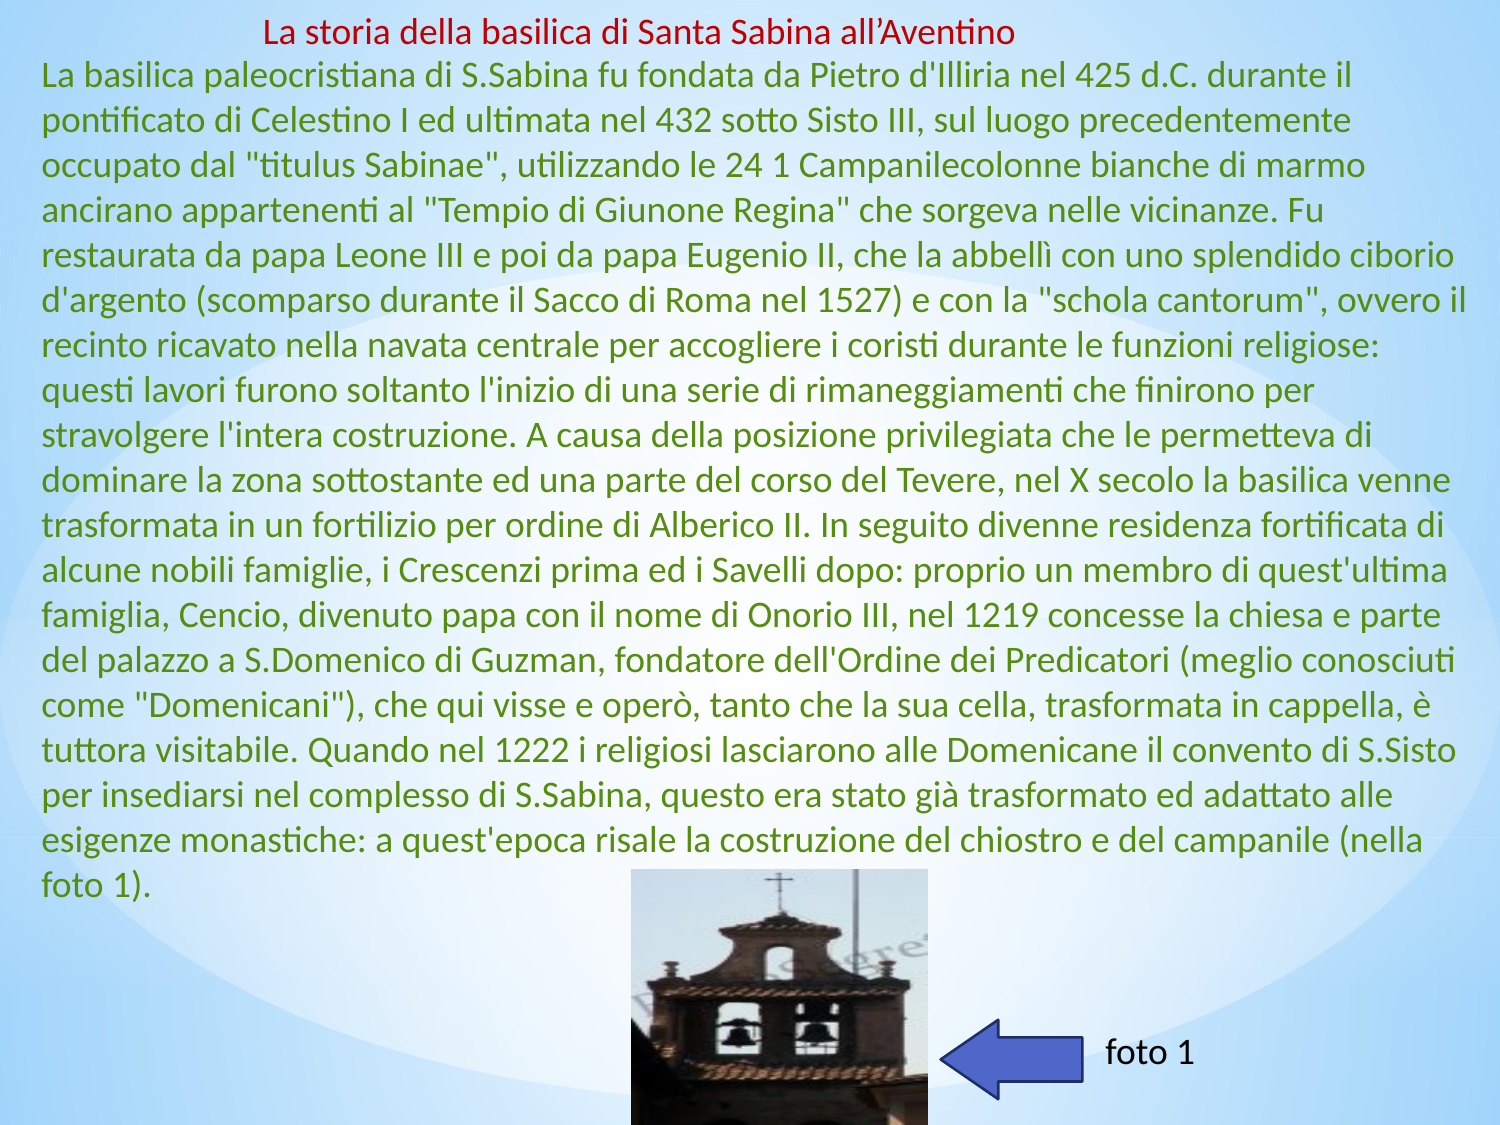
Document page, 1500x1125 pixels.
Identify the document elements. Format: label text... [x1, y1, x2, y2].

text_box foto 1 [1082, 1019, 1236, 1080]
picture [631, 869, 928, 1125]
text_box La basilica paleocristiana di S.Sabina fu fondata da Pietro d'Illiria nel 425 d.C. durante il pontificato di Celestino I ed ultimata nel 432 sotto Sisto III, sul luogo precedentemente occupato dal "titulus Sabinae", utilizzando le 24 1 Campanilecolonne bianche di marmo ancirano appartenenti al "Tempio di Giunone Regina" che sorgeva nelle vicinanze. Fu restaurata da papa Leone III e poi da papa Eugenio II, che la abbellì con uno splendido ciborio d'argento (scomparso durante il Sacco di Roma nel 1527) e con la "schola cantorum", ovvero il recinto ricavato nella navata centrale per accogliere i coristi durante le funzioni religiose: questi lavori furono soltanto l'inizio di una serie di rimaneggiamenti che finirono per stravolgere l'intera costruzione. A causa della posizione privilegiata che le permetteva di dominare la zona sottostante ed una parte del corso del Tevere, nel X secolo la basilica venne trasformata in un fortilizio per ordine di Alberico II. In seguito divenne residenza fortificata di alcune nobili famiglie, i Crescenzi prima ed i Savelli dopo: proprio un membro di quest'ultima famiglia, Cencio, divenuto papa con il nome di Onorio III, nel 1219 concesse la chiesa e parte del palazzo a S.Domenico di Guzman, fondatore dell'Ordine dei Predicatori (meglio conosciuti come "Domenicani"), che qui visse e operò, tanto che la sua cella, trasformata in cappella, è tuttora visitabile. Quando nel 1222 i religiosi lasciarono alle Domenicane il convento di S.Sisto per insediarsi nel complesso di S.Sabina, questo era stato già trasformato ed adattato alle esigenze monastiche: a quest'epoca risale la costruzione del chiostro e del campanile (nella foto 1). [26, 42, 1498, 913]
text_box [939, 1018, 1084, 1101]
text_box La storia della basilica di Santa Sabina all’Aventino [248, 0, 1160, 60]
